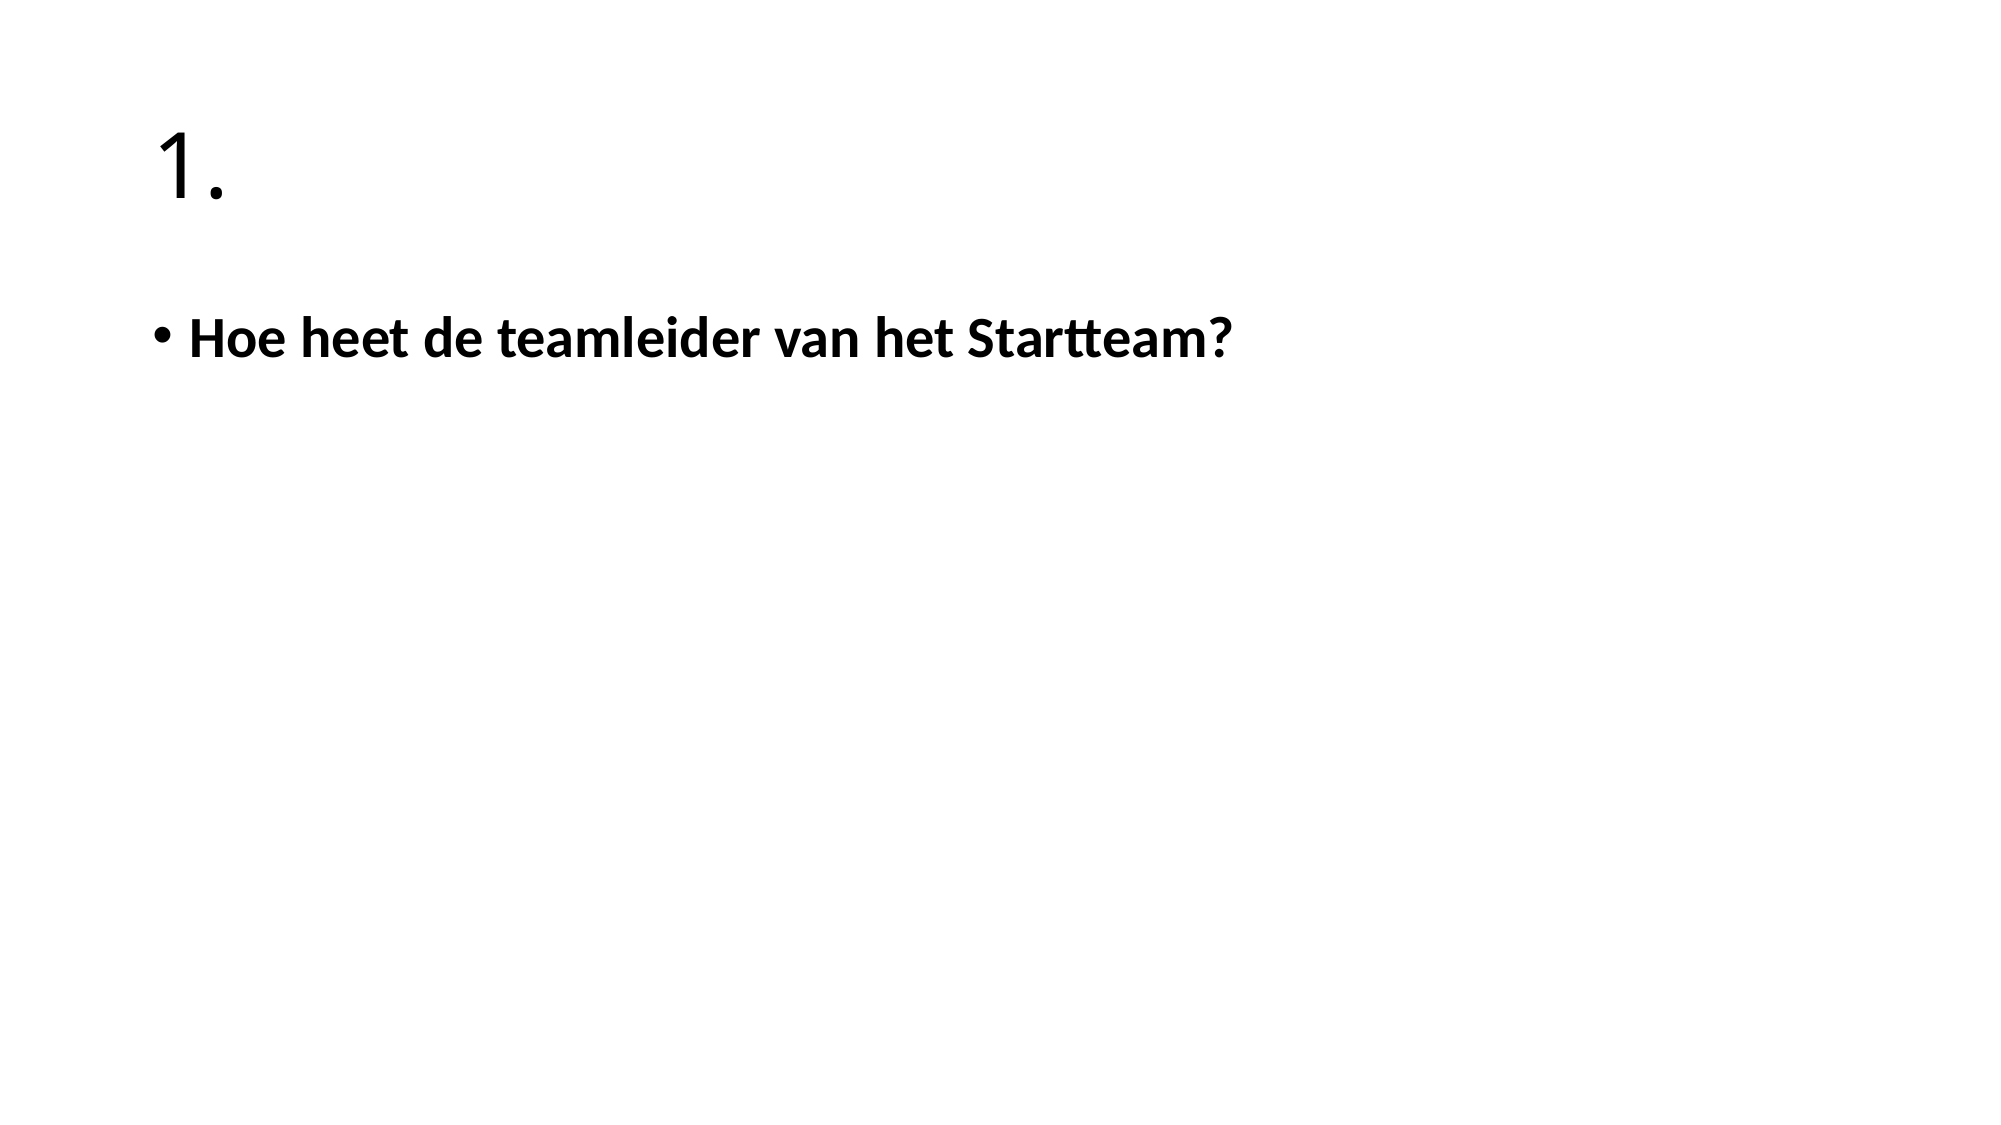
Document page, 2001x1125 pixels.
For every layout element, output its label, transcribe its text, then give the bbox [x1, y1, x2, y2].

list Hoe heet de teamleider van het Startteam? [137, 299, 1863, 1014]
title 1. [137, 59, 1863, 278]
